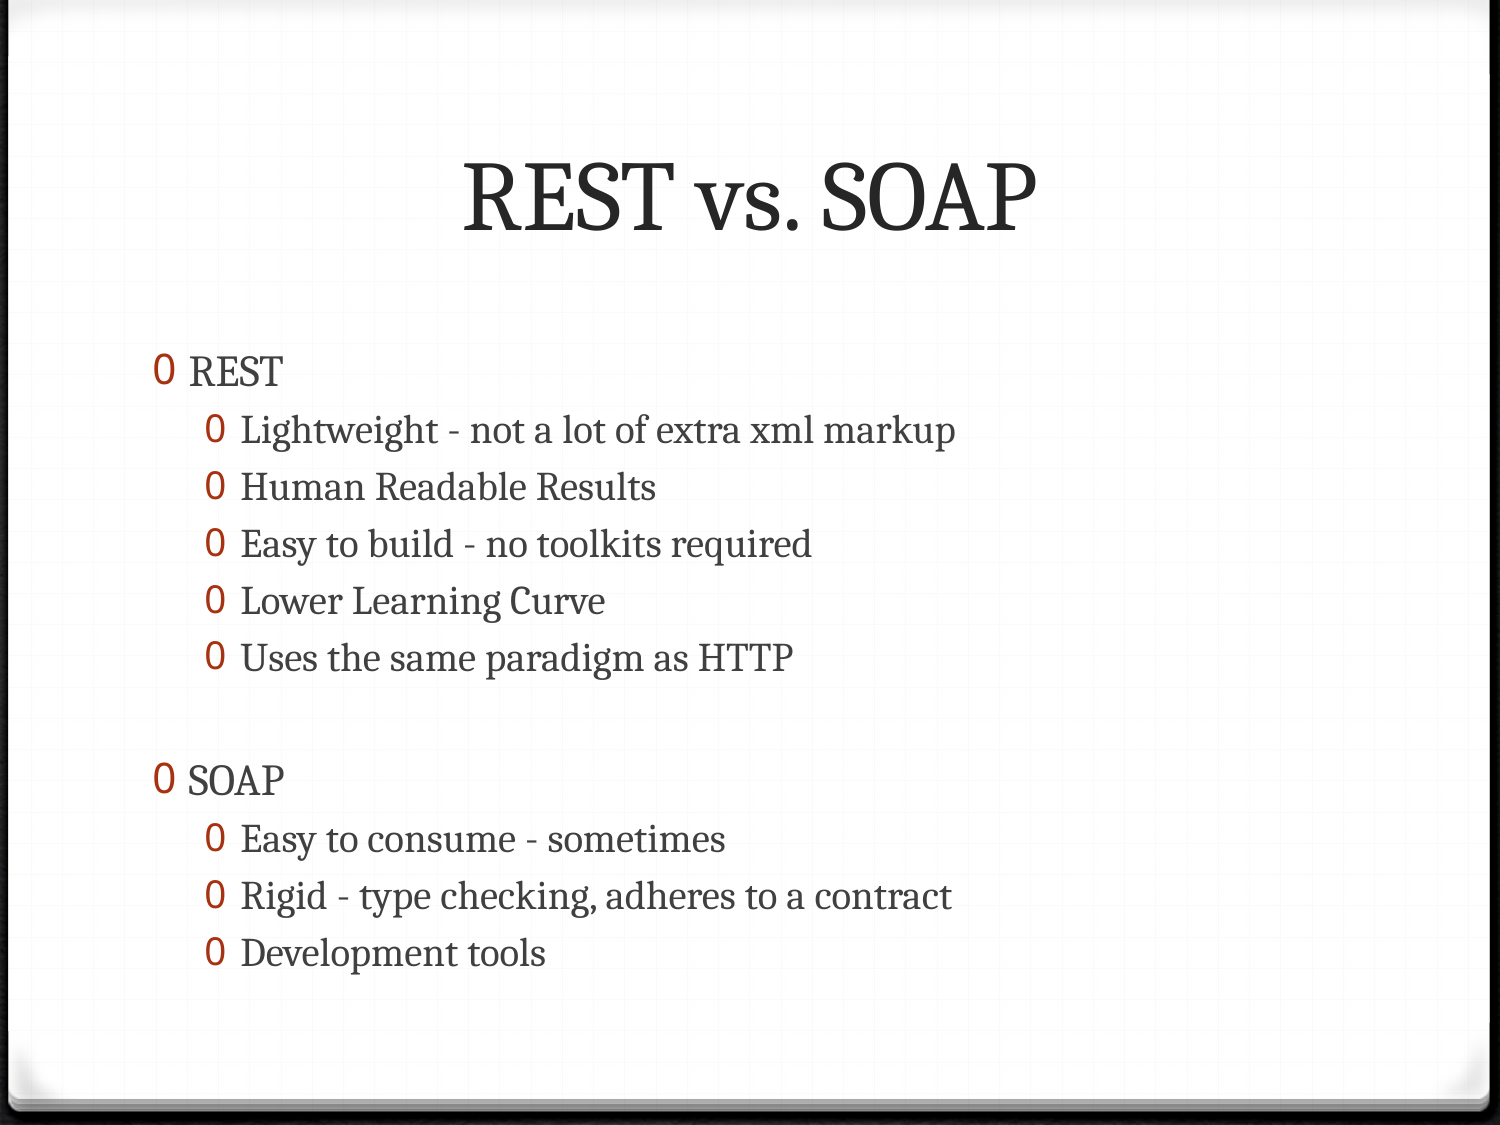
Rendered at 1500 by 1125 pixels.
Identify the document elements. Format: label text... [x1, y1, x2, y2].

list REST Lightweight - not a lot of extra xml markup Human Readable Results Easy to build - no toolkits required Lower Learning Curve Uses the same paradigm as HTTP SOAP Easy to consume - sometimes Rigid - type checking, adheres to a contract Development tools [137, 334, 1363, 983]
title REST vs. SOAP [90, 71, 1410, 309]
picture [0, 0, 1500, 1125]
